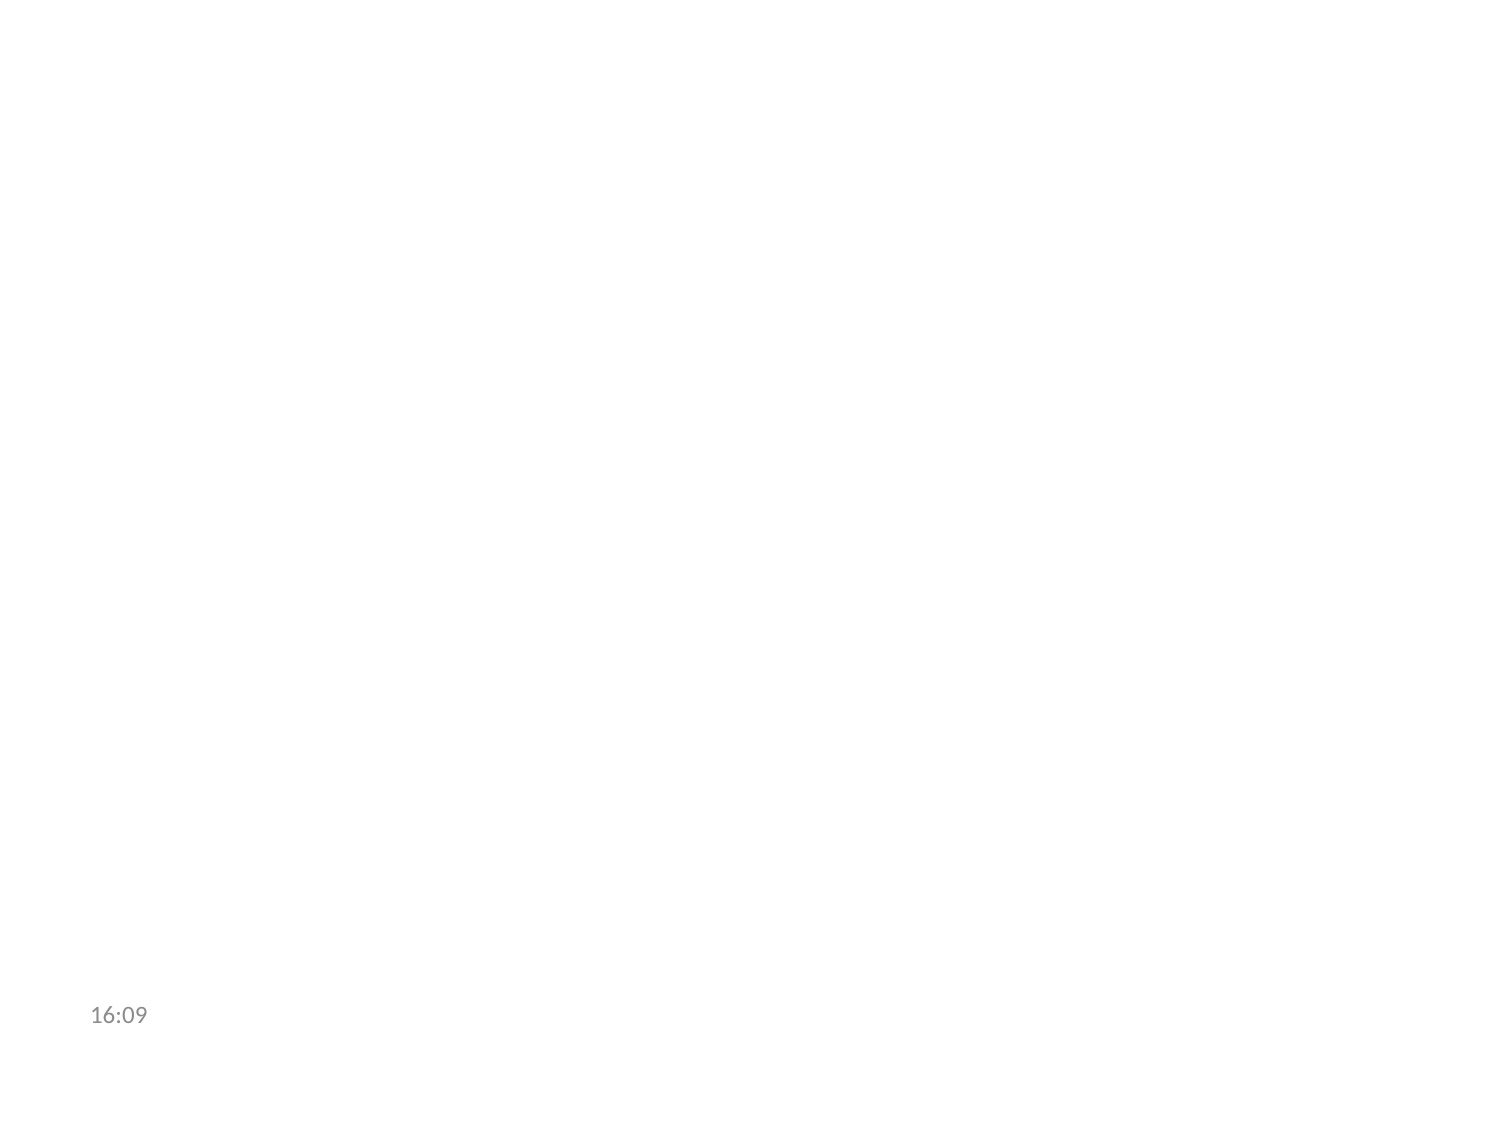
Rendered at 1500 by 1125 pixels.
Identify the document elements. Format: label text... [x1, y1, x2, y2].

text_box 15:35 [75, 983, 425, 1044]
